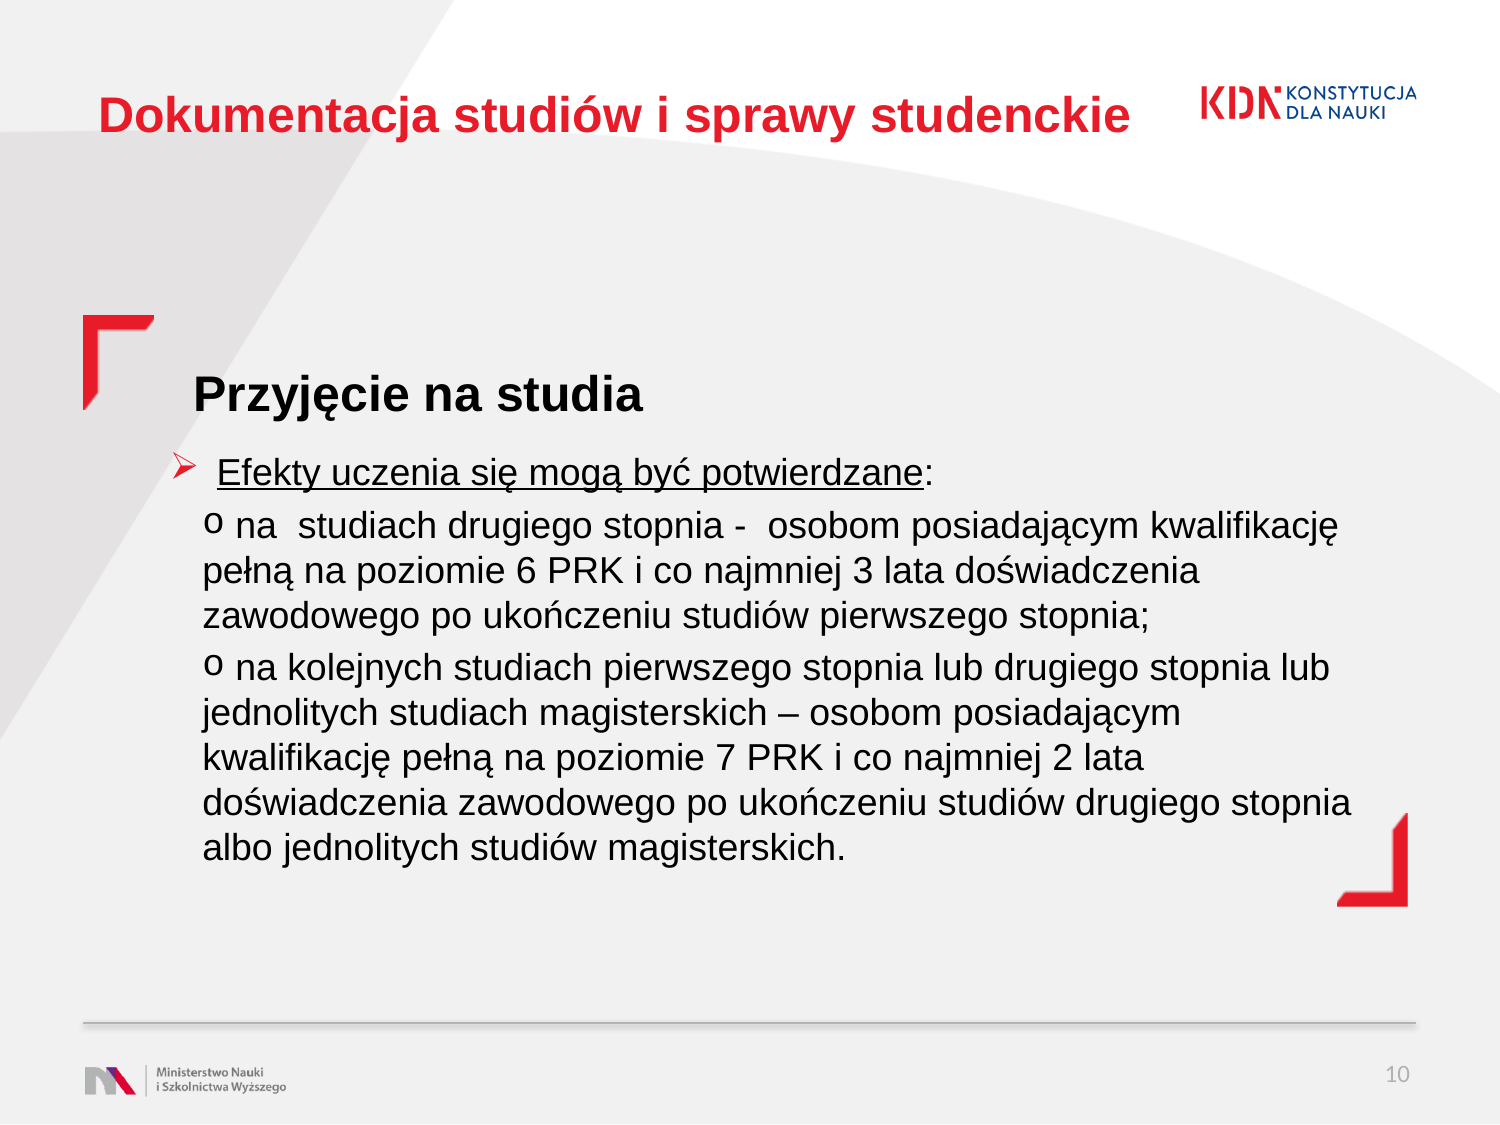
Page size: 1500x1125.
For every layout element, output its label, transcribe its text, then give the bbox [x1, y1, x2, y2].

slide_number 10 [1074, 1042, 1425, 1103]
title Dokumentacja studiów i sprawy studenckie [83, 74, 1170, 143]
picture [0, 0, 1500, 1125]
text_box Przyjęcie na studia [178, 354, 1156, 429]
list Efekty uczenia się mogą być potwierdzane: na studiach drugiego stopnia - osobom posiadającym kwalifikację pełną na poziomie 6 PRK i co najmniej 3 lata doświadczenia zawodowego po ukończeniu studiów pierwszego stopnia; na kolejnych studiach pierwszego stopnia lub drugiego stopnia lub jednolitych studiach magisterskich – osobom posiadającym kwalifikację pełną na poziomie 7 PRK i co najmniej 2 lata doświadczenia zawodowego po ukończeniu studiów drugiego stopnia albo jednolitych studiów magisterskich. [112, 440, 1388, 917]
